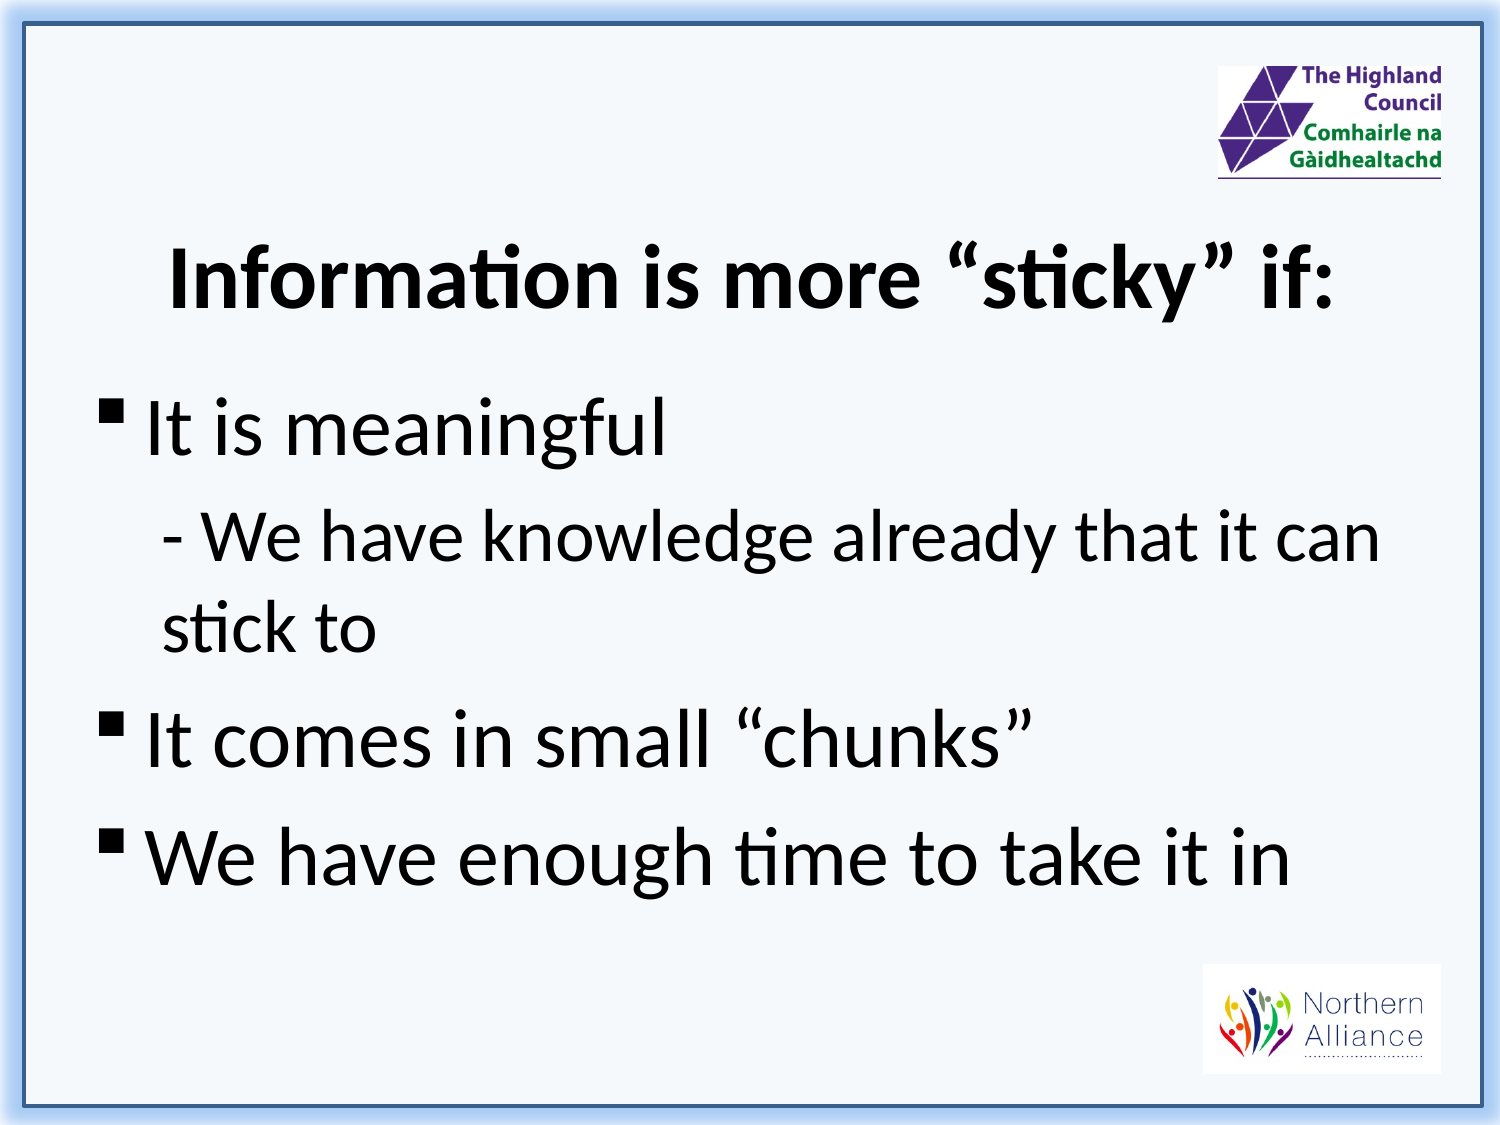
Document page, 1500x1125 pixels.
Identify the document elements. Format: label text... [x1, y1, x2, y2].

picture [1203, 963, 1441, 1075]
text_box [22, 21, 1484, 1108]
title Information is more “sticky” if: [78, 178, 1428, 363]
picture [1218, 66, 1441, 179]
list It is meaningful - We have knowledge already that it can stick to It comes in small “chunks” We have enough time to take it in [78, 363, 1428, 917]
